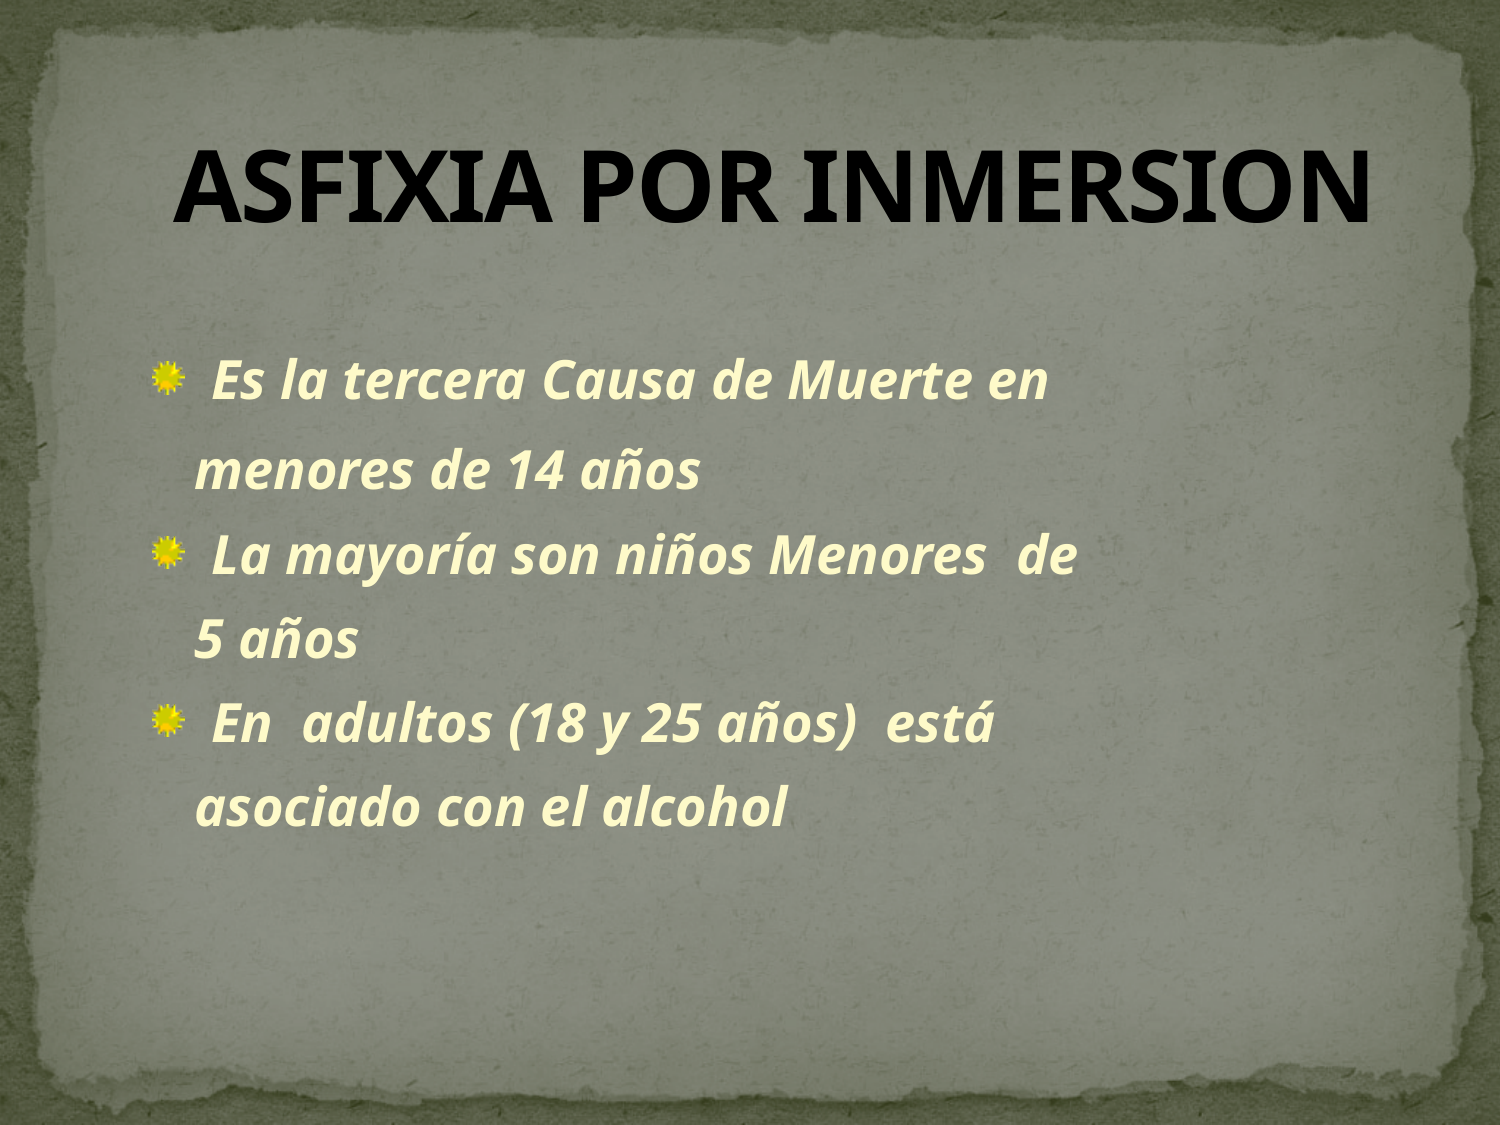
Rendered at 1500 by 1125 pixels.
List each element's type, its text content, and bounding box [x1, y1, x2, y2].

title ASFIXIA POR INMERSION [49, 62, 1500, 250]
picture [152, 704, 185, 737]
picture [152, 536, 185, 569]
picture [152, 361, 185, 395]
list Es la tercera Causa de Muerte en menores de 14 años La mayoría son niños Menores de 5 años En adultos (18 y 25 años) está asociado con el alcohol [137, 324, 1413, 1001]
